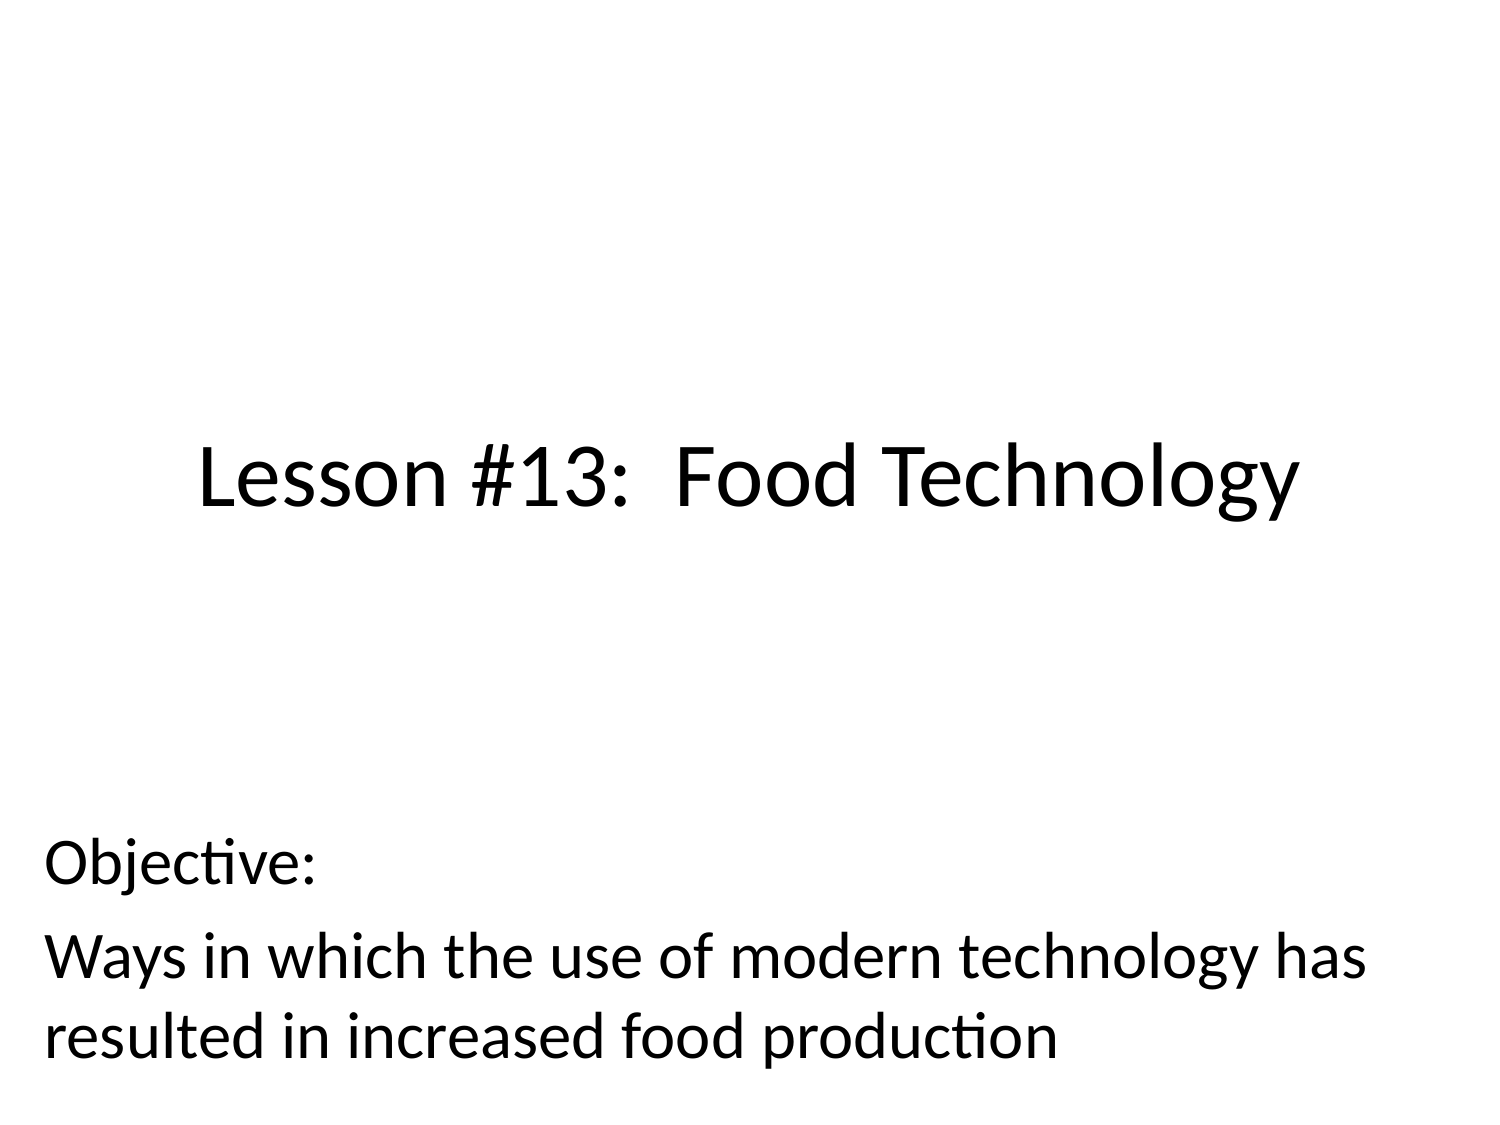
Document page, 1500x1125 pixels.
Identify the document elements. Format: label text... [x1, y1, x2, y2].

subtitle Objective: Ways in which the use of modern technology has resulted in increased food production [29, 810, 1400, 1098]
title Lesson #13: Food Technology [112, 349, 1388, 591]
